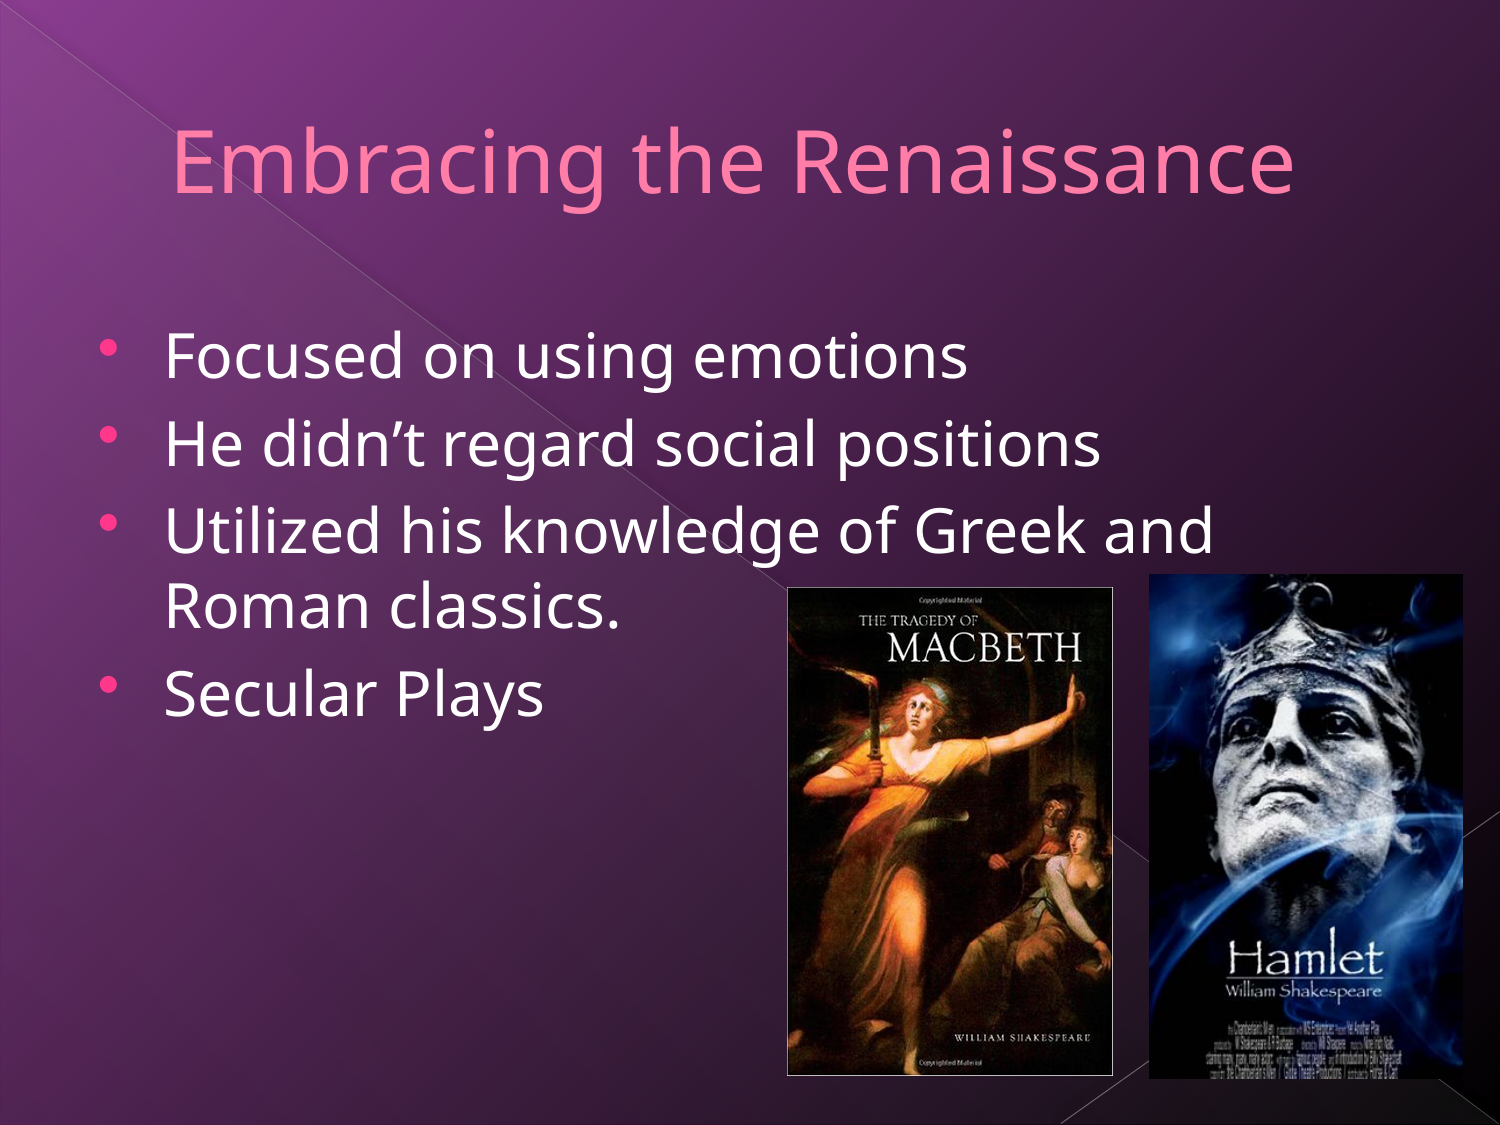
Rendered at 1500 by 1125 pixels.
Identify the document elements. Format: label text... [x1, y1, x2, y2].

title Embracing the Renaissance [75, 43, 1425, 274]
picture [1149, 574, 1463, 1079]
list Focused on using emotions He didn’t regard social positions Utilized his knowledge of Greek and Roman classics. Secular Plays [75, 308, 1263, 1059]
picture [787, 587, 1113, 1076]
